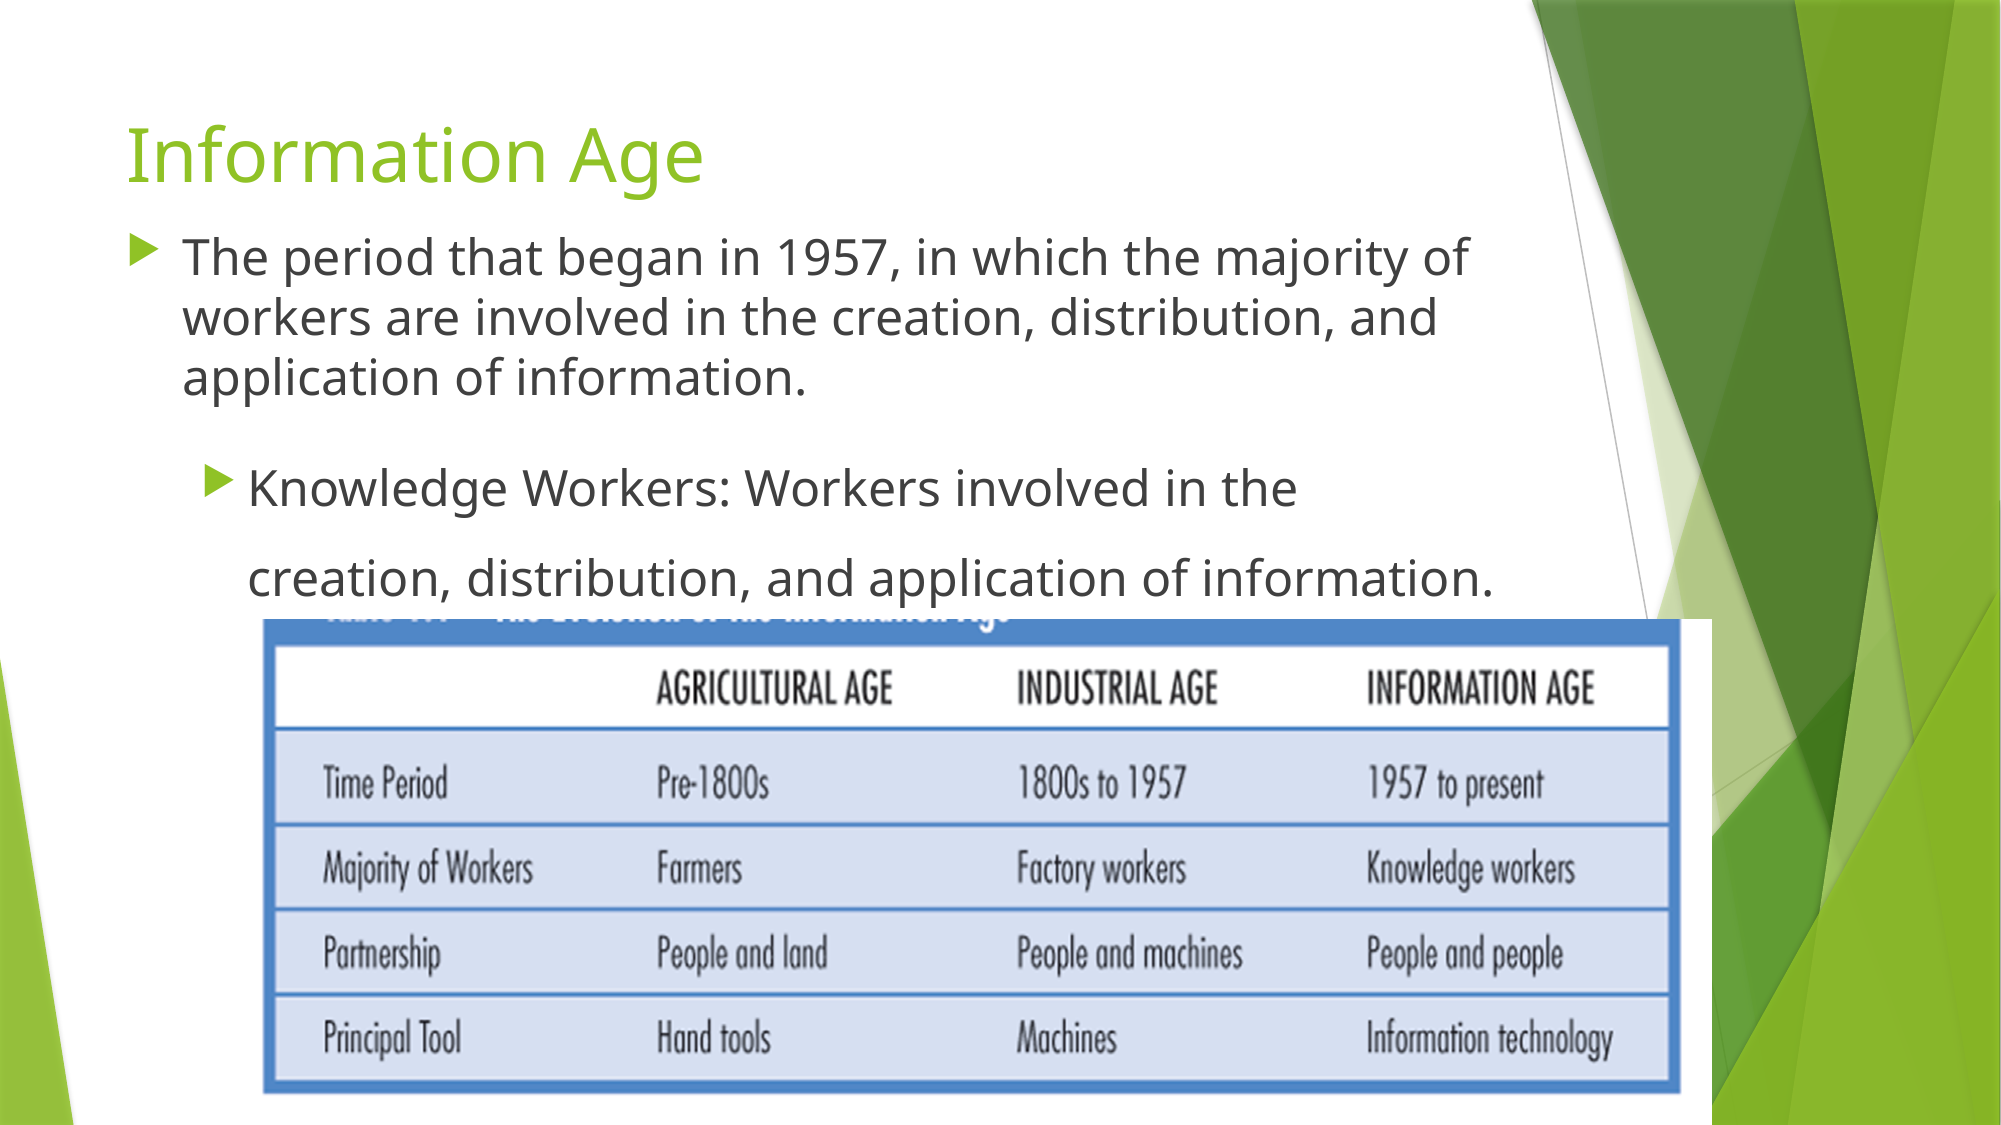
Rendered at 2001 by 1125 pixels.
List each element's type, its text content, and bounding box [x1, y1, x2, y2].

list The period that began in 1957, in which the majority of workers are involved in the creation, distribution, and application of information. Knowledge Workers: Workers involved in the creation, distribution, and application of information. [111, 217, 1522, 1074]
title Information Age [111, 99, 1522, 217]
picture [230, 618, 1712, 1125]
